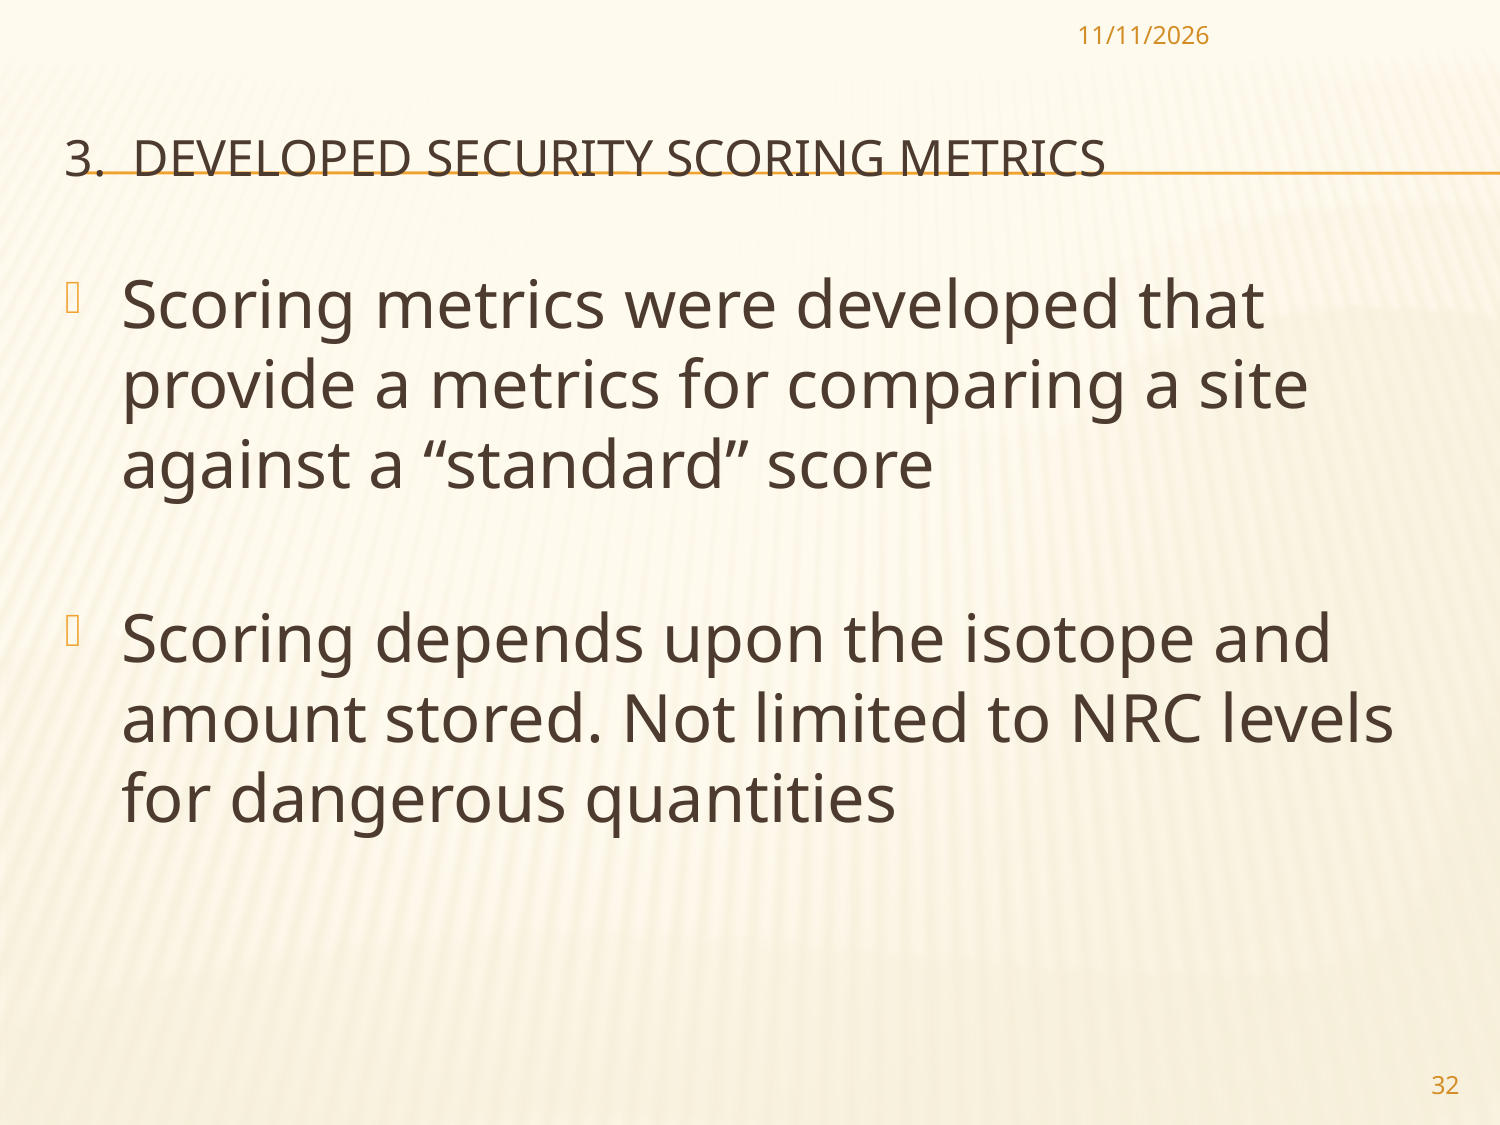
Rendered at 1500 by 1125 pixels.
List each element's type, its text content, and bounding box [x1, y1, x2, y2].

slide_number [1062, 12, 1475, 60]
list Scoring metrics were developed that provide a metrics for comparing a site against a “standard” score Scoring depends upon the isotope and amount stored. Not limited to NRC levels for dangerous quantities [50, 254, 1475, 998]
title 3. Developed Security Scoring Metrics [50, 87, 1475, 225]
slide_number 32 [1350, 1061, 1475, 1103]
